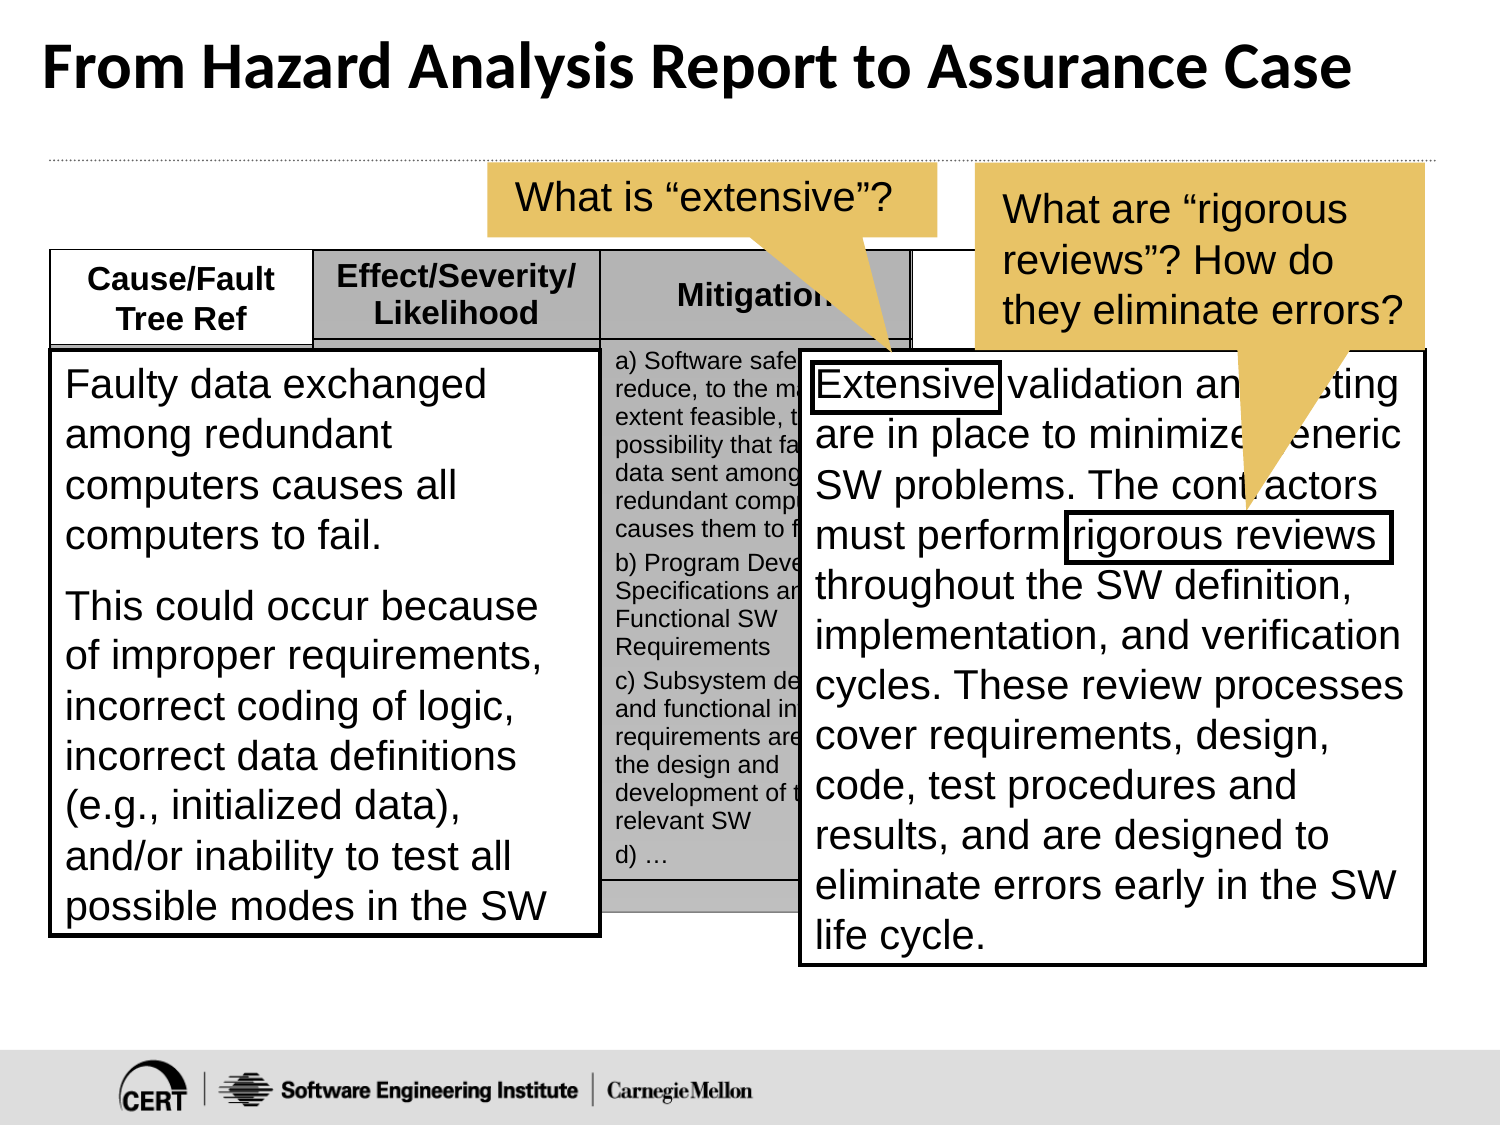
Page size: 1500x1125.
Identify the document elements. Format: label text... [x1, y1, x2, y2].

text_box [974, 162, 1426, 563]
text_box Cause/Fault Tree Ref [50, 249, 313, 345]
table_header Effect/Severity/ Likelihood [314, 251, 482, 338]
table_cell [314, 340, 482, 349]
picture [102, 1056, 765, 1117]
title From Hazard Analysis Report to Assurance Case [42, 37, 1434, 155]
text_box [487, 162, 972, 413]
text_box Faulty data exchanged among redundant computers causes all computers to fail. This could occur because of improper requirements, incorrect coding of logic, incorrect data definitions (e.g., initialized data), and/or inability to test all possible modes in the SW [50, 349, 600, 936]
text_box [600, 881, 800, 913]
text_box Extensive validation and testing are in place to minimize generic SW problems. The contractors must perform rigorous reviews throughout the SW definition, implementation, and verification cycles. These review processes cover requirements, design, code, test procedures and results, and are designed to eliminate errors early in the SW life cycle. [800, 421, 1425, 965]
table_cell a) Software safeguards reduce, to the maximum extent feasible, the possibility that faulty data sent among redundant computers causes them to fail b) Program Development Specifications and Functional SW Requirements c) Subsystem design and functional interface requirements are used in the design and development of the relevant SW d) … [601, 421, 800, 879]
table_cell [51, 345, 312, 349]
